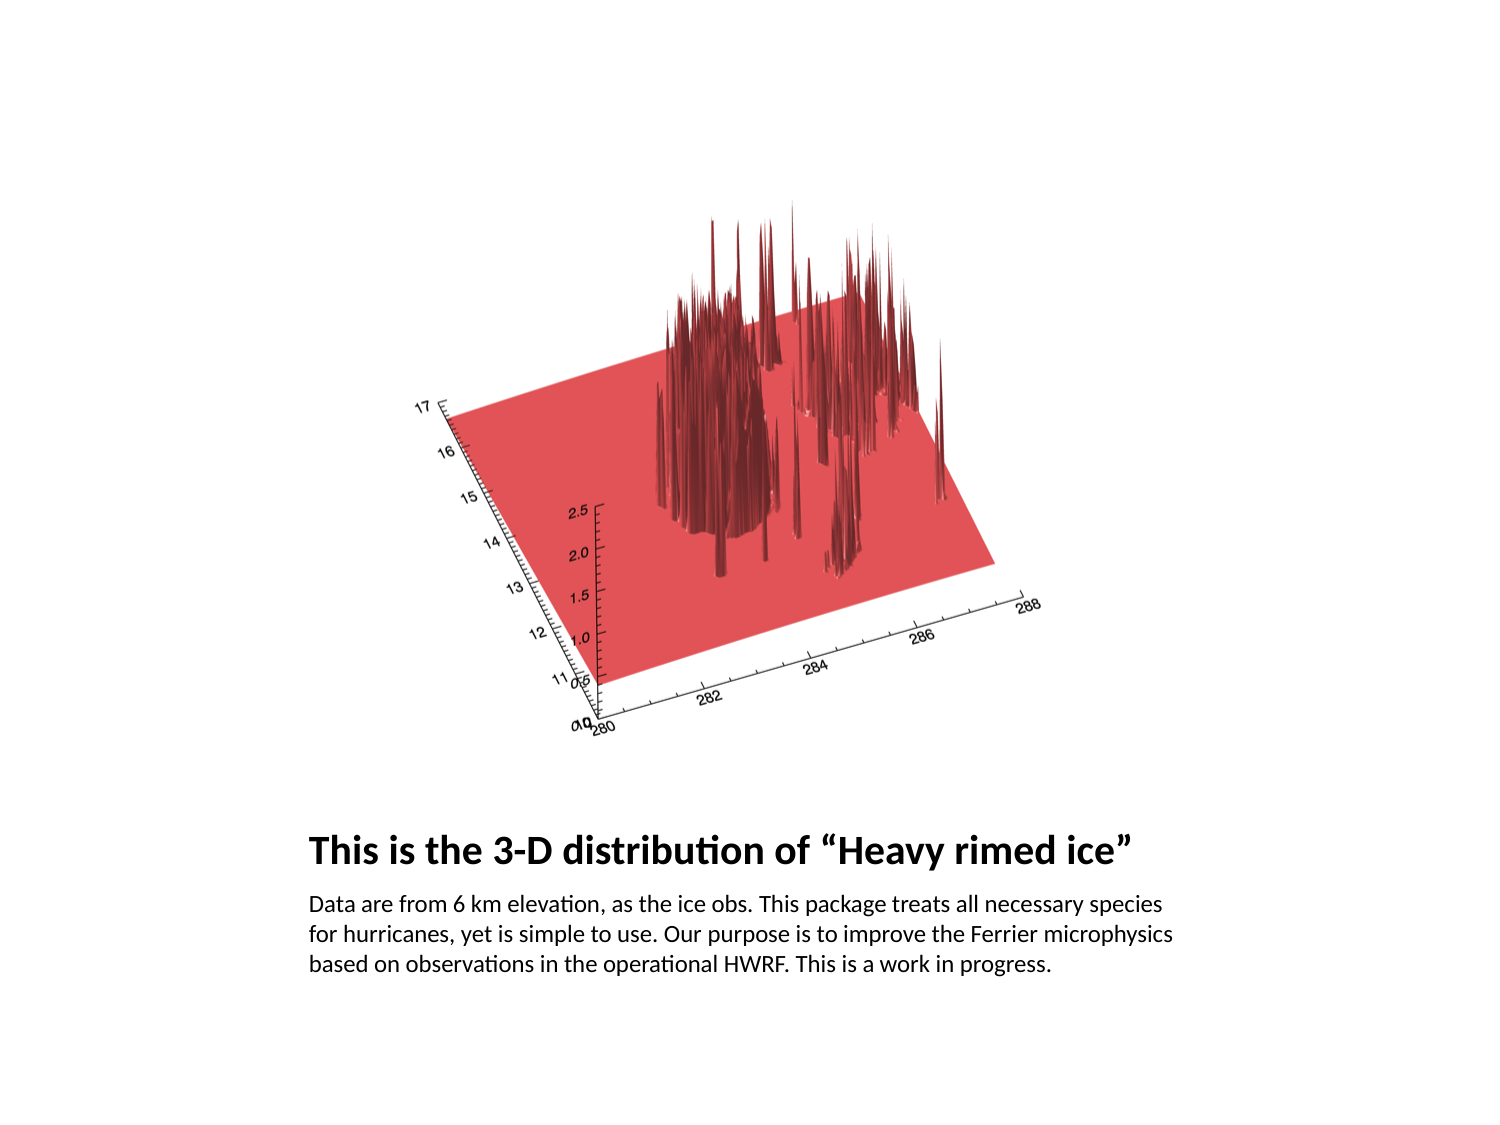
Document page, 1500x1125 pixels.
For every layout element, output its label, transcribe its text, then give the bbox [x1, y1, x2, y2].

list Data are from 6 km elevation, as the ice obs. This package treats all necessary species for hurricanes, yet is simple to use. Our purpose is to improve the Ferrier microphysics based on observations in the operational HWRF. This is a work in progress. [294, 880, 1194, 1013]
picture [293, 100, 1195, 776]
title This is the 3-D distribution of “Heavy rimed ice” [294, 787, 1194, 880]
